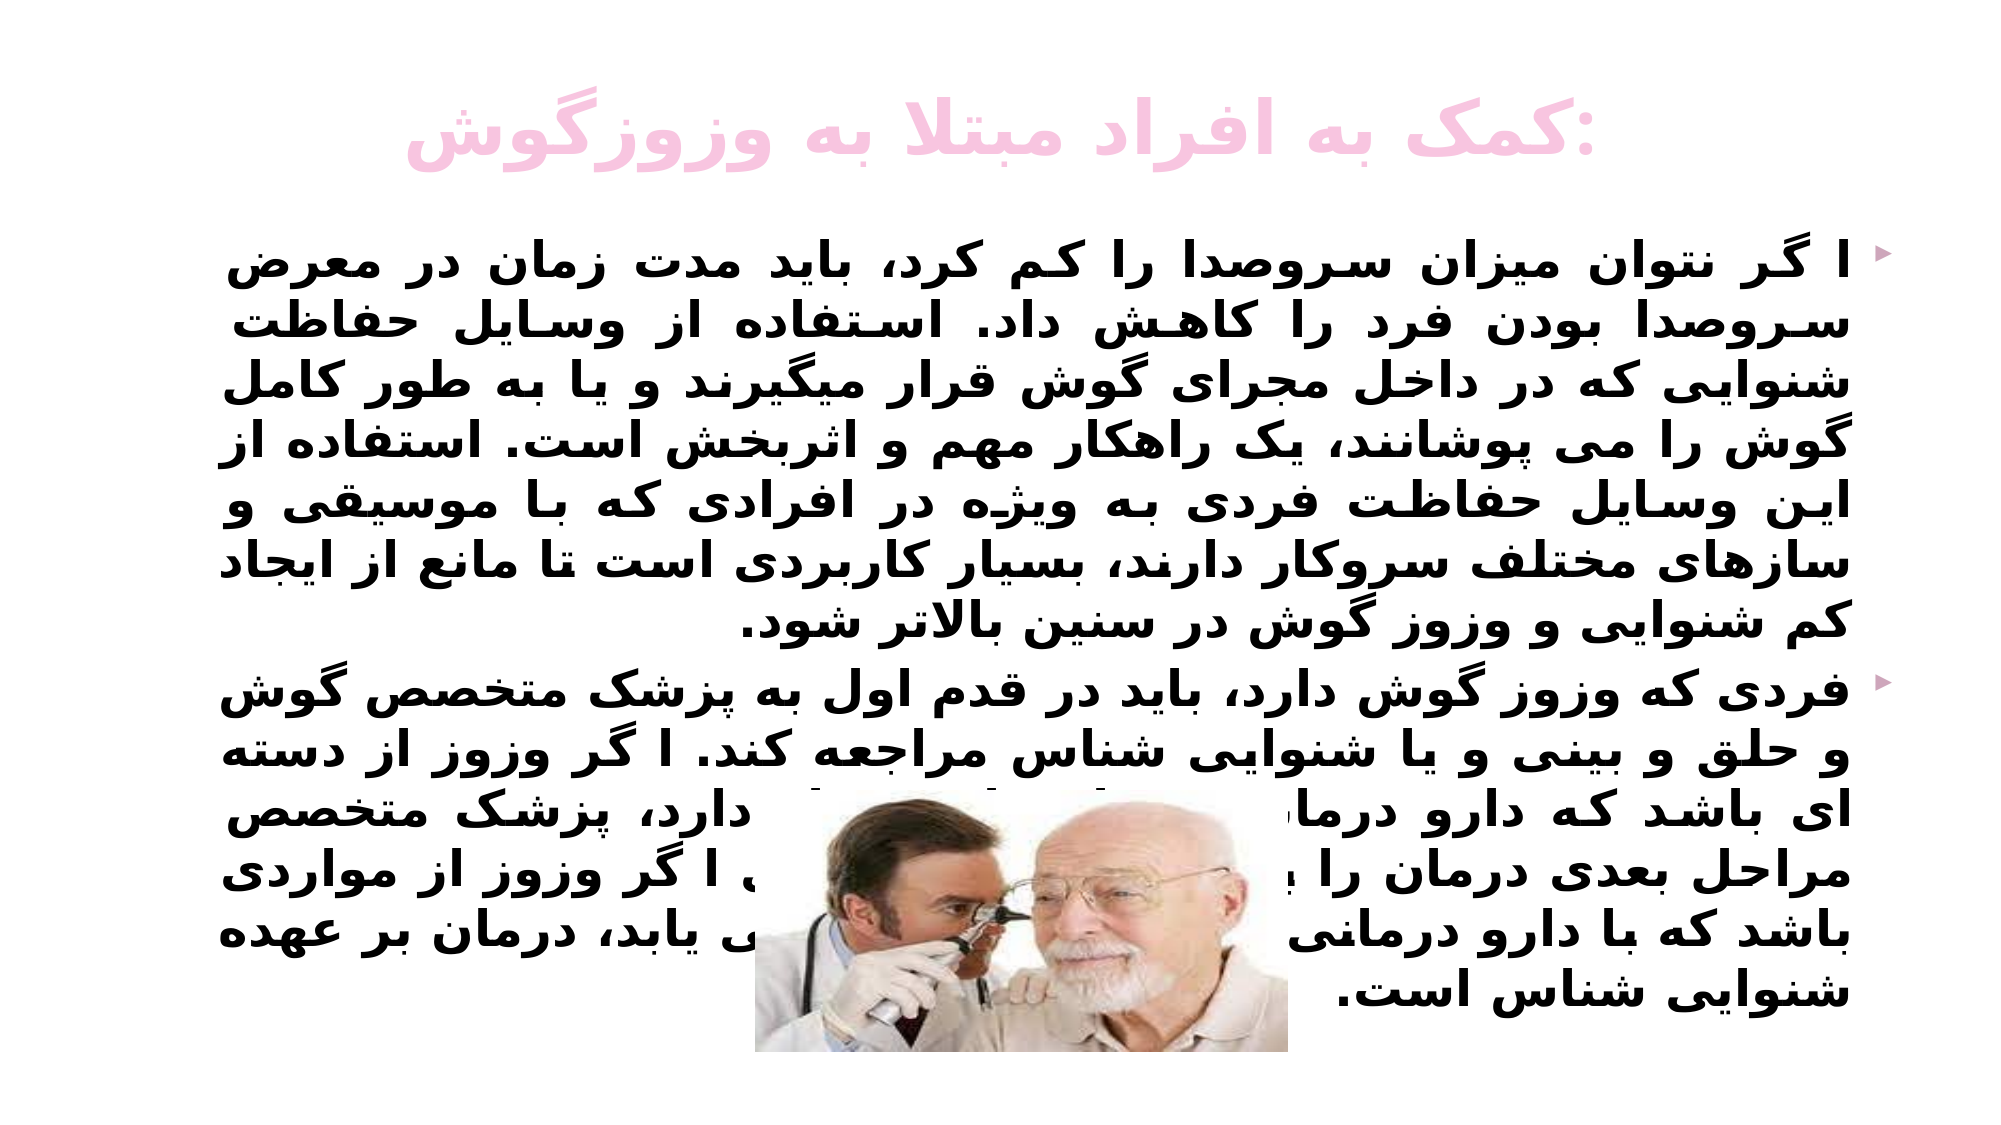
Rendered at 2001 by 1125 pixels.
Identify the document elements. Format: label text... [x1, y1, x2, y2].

picture [755, 790, 1288, 1052]
list ا گر نتوان میزان سروصدا را کم کرد، باید مدت زمان در معرض سروصدا بودن فرد را کاهش داد. استفاده از وسایل حفاظت شنوایی که در داخل مجرای گوش قرار میگیرند و یا به طور کامل گوش را می پوشانند، یک راهکار مهم و اثربخش است. استفاده از این وسایل حفاظت فردی به ویژه در افرادی که با موسیقی و سازهای مختلف سروکار دارند، بسیار کاربردی است تا مانع از ایجاد کم شنوایی و وزوز گوش در سنین بالاتر شود. فردی که وزوز گوش دارد، باید در قدم اول به پزشک متخصص گوش و حلق و بینی و یا شنوایی شناس مراجعه کند. ا گر وزوز از دسته ای باشد که دارو درمانی و یا جراحی نیاز دارد، پزشک متخصص مراحل بعدی درمان را به عهده میگ یرد، ولی ا گر وزوز از مواردی باشد که با دارو درمانی و یا جراحی بهبود نمی یابد، درمان بر عهده شنوایی شناس است. [203, 220, 1929, 1052]
title کمک به افراد مبتلا به وزوزگوش: [137, 59, 1863, 200]
